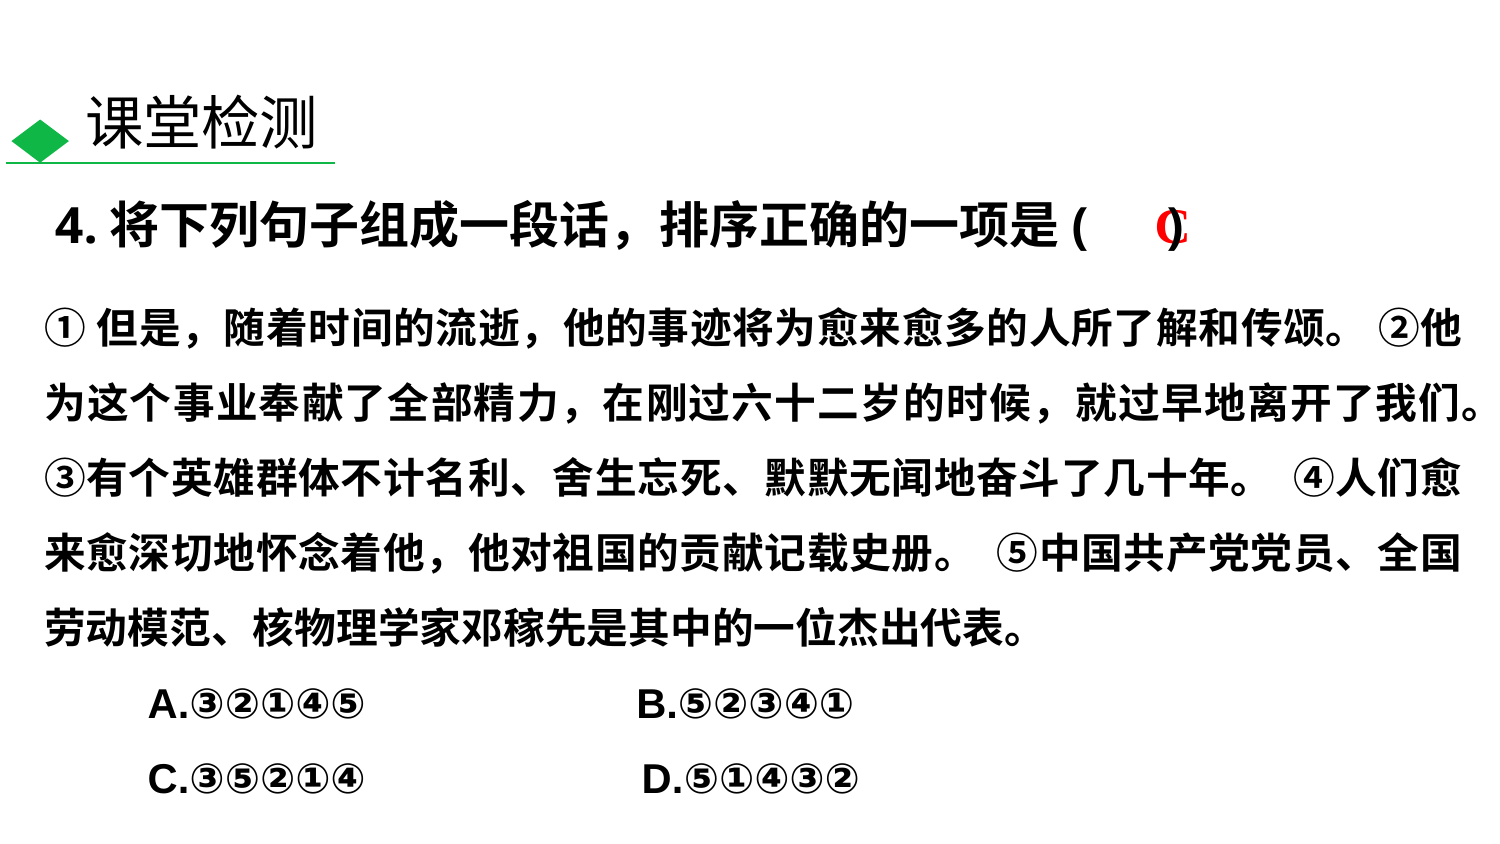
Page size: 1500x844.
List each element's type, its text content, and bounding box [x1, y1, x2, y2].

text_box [5, 79, 336, 166]
text_box 4.将下列句子组成一段话，排序正确的一项是( ) [40, 186, 1341, 262]
text_box ①但是，随着时间的流逝，他的事迹将为愈来愈多的人所了解和传颂。 ②他为这个事业奉献了全部精力，在刚过六十二岁的时候，就过早地离开了我们。③有个英雄群体不计名利、舍生忘死、默默无闻地奋斗了几十年。 ④人们愈来愈深切地怀念着他，他对祖国的贡献记载史册。 ⑤中国共产党党员、全国劳动模范、核物理学家邓稼先是其中的一位杰出代表。 A.③②①④⑤ B.⑤②③④① C.③⑤②①④ D.⑤①④③② [29, 269, 1477, 809]
